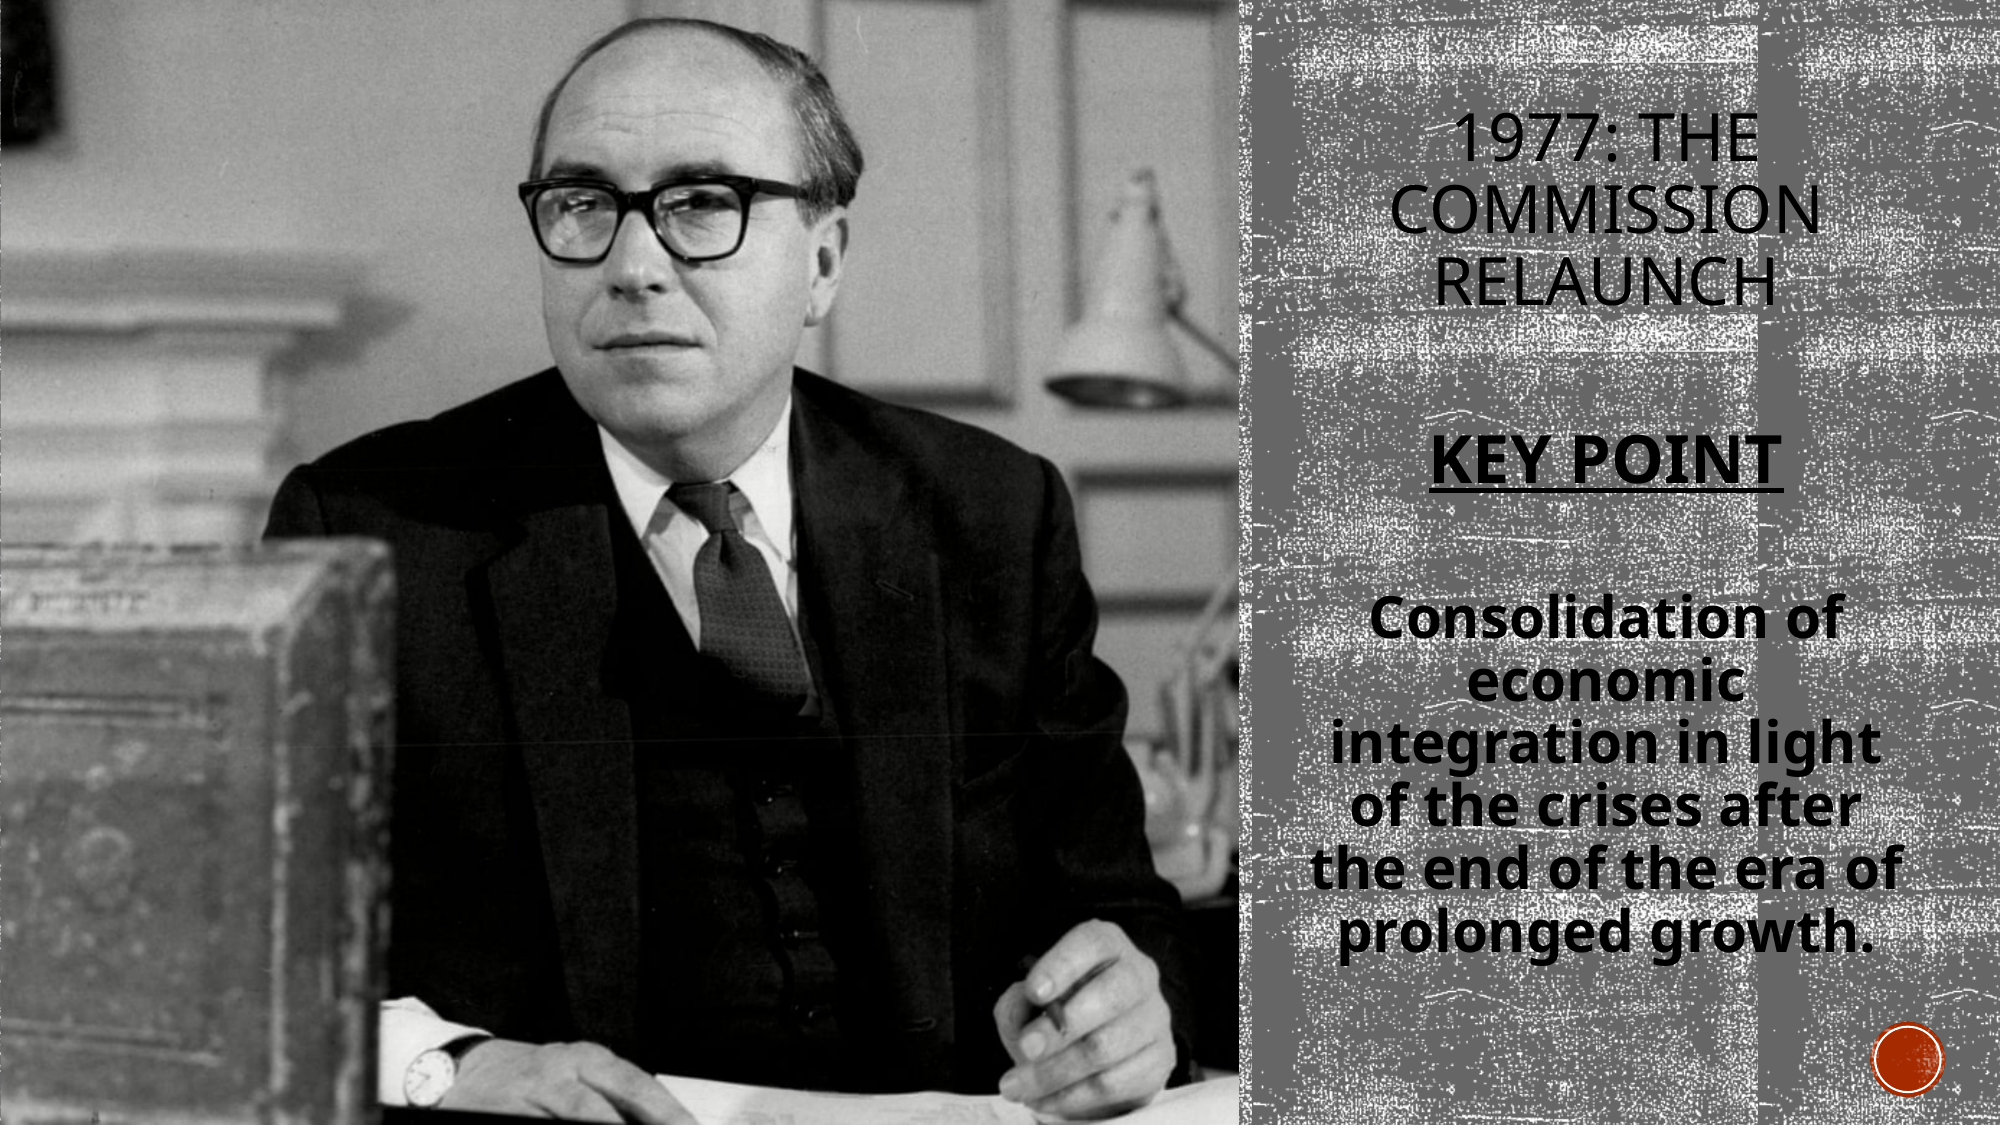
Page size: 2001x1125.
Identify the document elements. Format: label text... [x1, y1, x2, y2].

picture [0, 0, 1239, 1125]
text_box [1240, 0, 2000, 1125]
title 1977: the commission relaunch [1293, 79, 1920, 344]
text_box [1872, 1024, 1943, 1096]
list KEY POINT Consolidation of economic integration in light of the crises after the end of the era of prolonged growth. [1293, 348, 1920, 1013]
